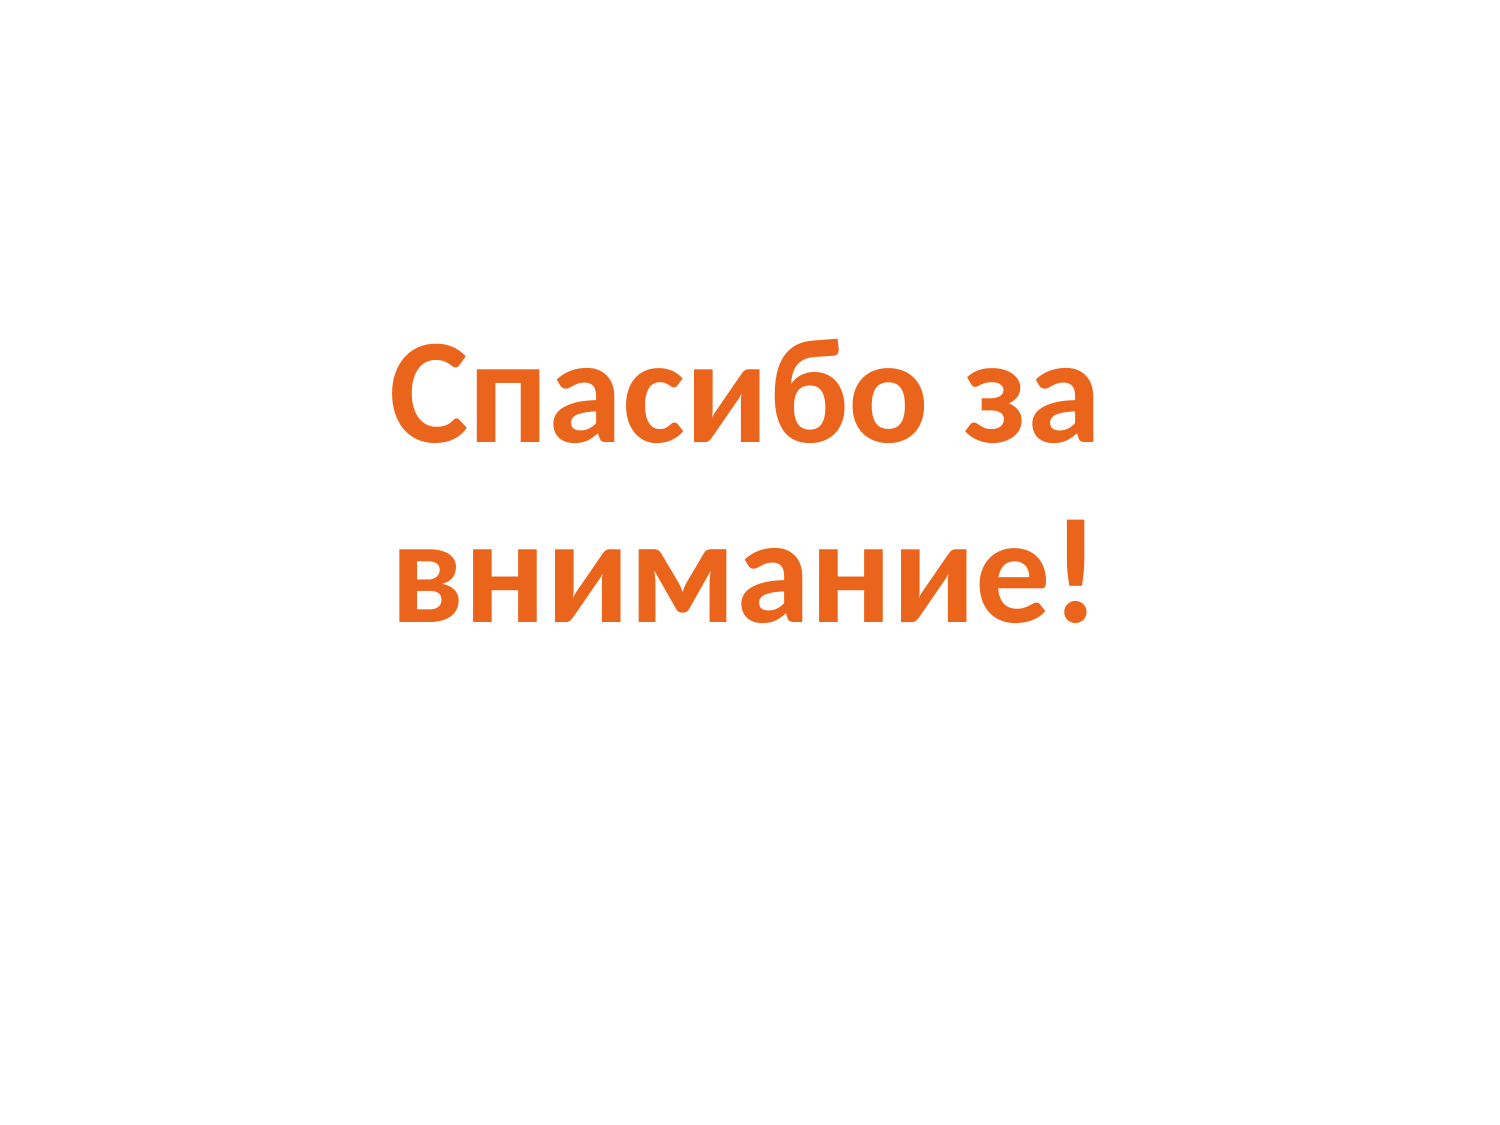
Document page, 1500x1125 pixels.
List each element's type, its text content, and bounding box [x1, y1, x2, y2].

title Спасибо за внимание! [58, 269, 1433, 676]
